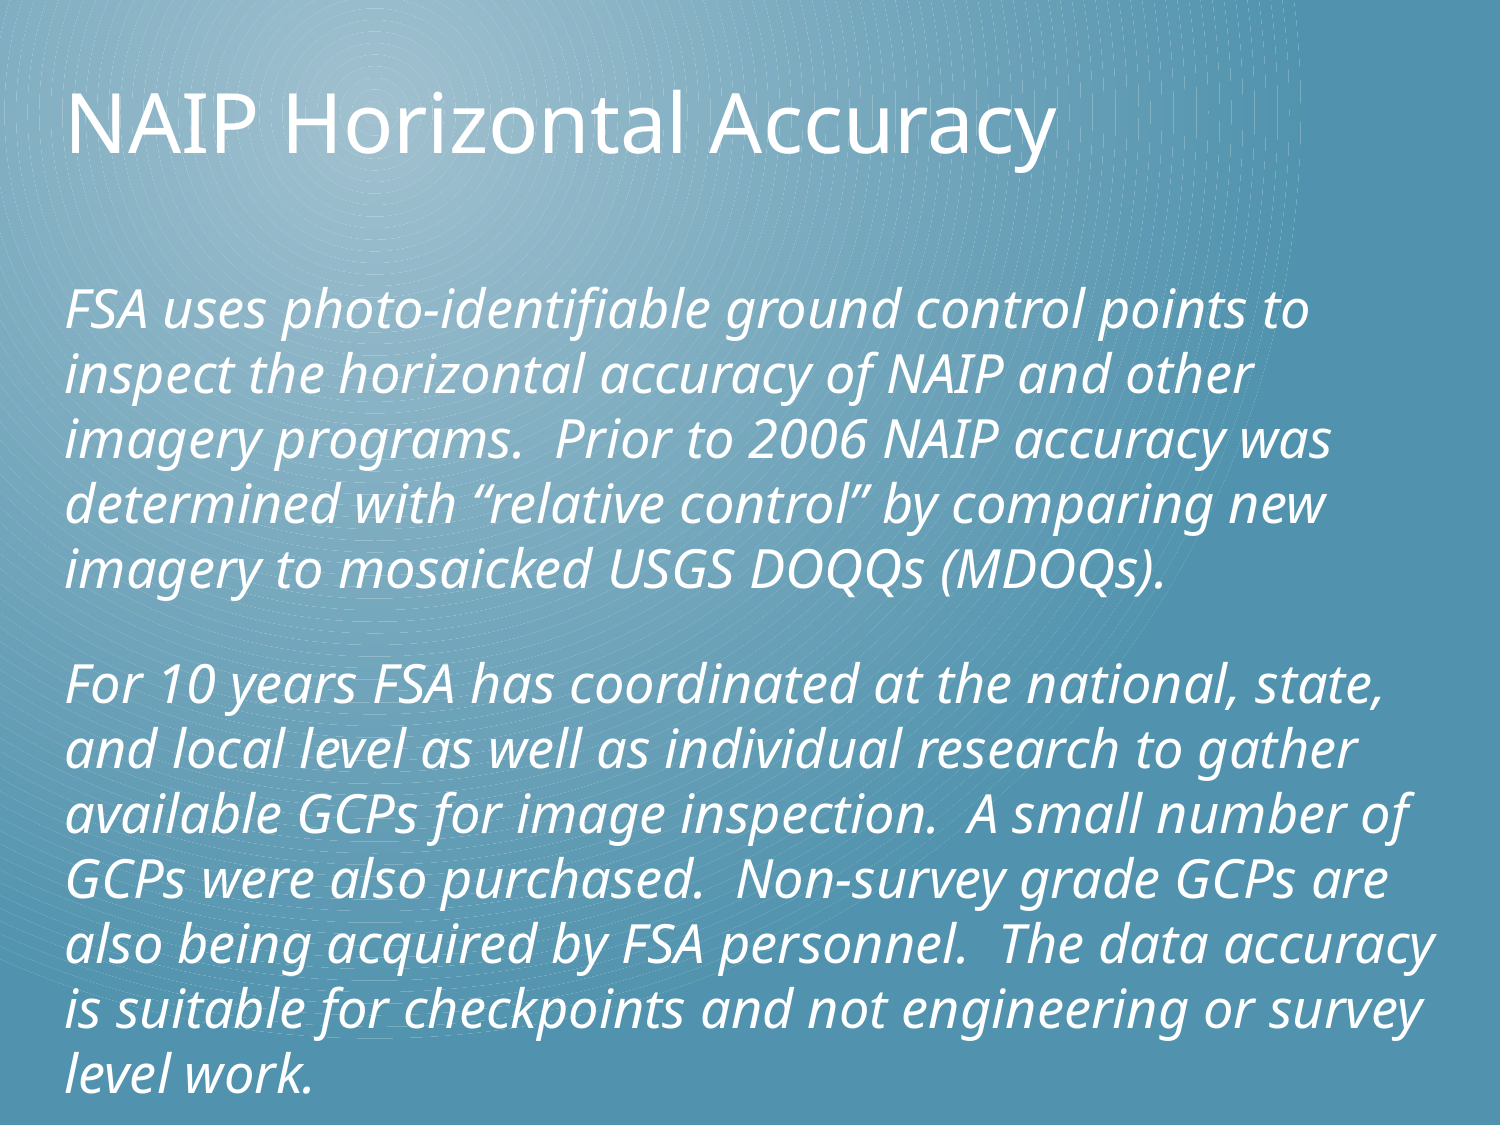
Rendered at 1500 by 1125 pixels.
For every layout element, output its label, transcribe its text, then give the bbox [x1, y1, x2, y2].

text_box NAIP Horizontal Accuracy FSA uses photo-identifiable ground control points to inspect the horizontal accuracy of NAIP and other imagery programs. Prior to 2006 NAIP accuracy was determined with “relative control” by comparing new imagery to mosaicked USGS DOQQs (MDOQs). For 10 years FSA has coordinated at the national, state, and local level as well as individual research to gather available GCPs for image inspection. A small number of GCPs were also purchased. Non-survey grade GCPs are also being acquired by FSA personnel. The data accuracy is suitable for checkpoints and not engineering or survey level work. [49, 62, 1463, 1112]
